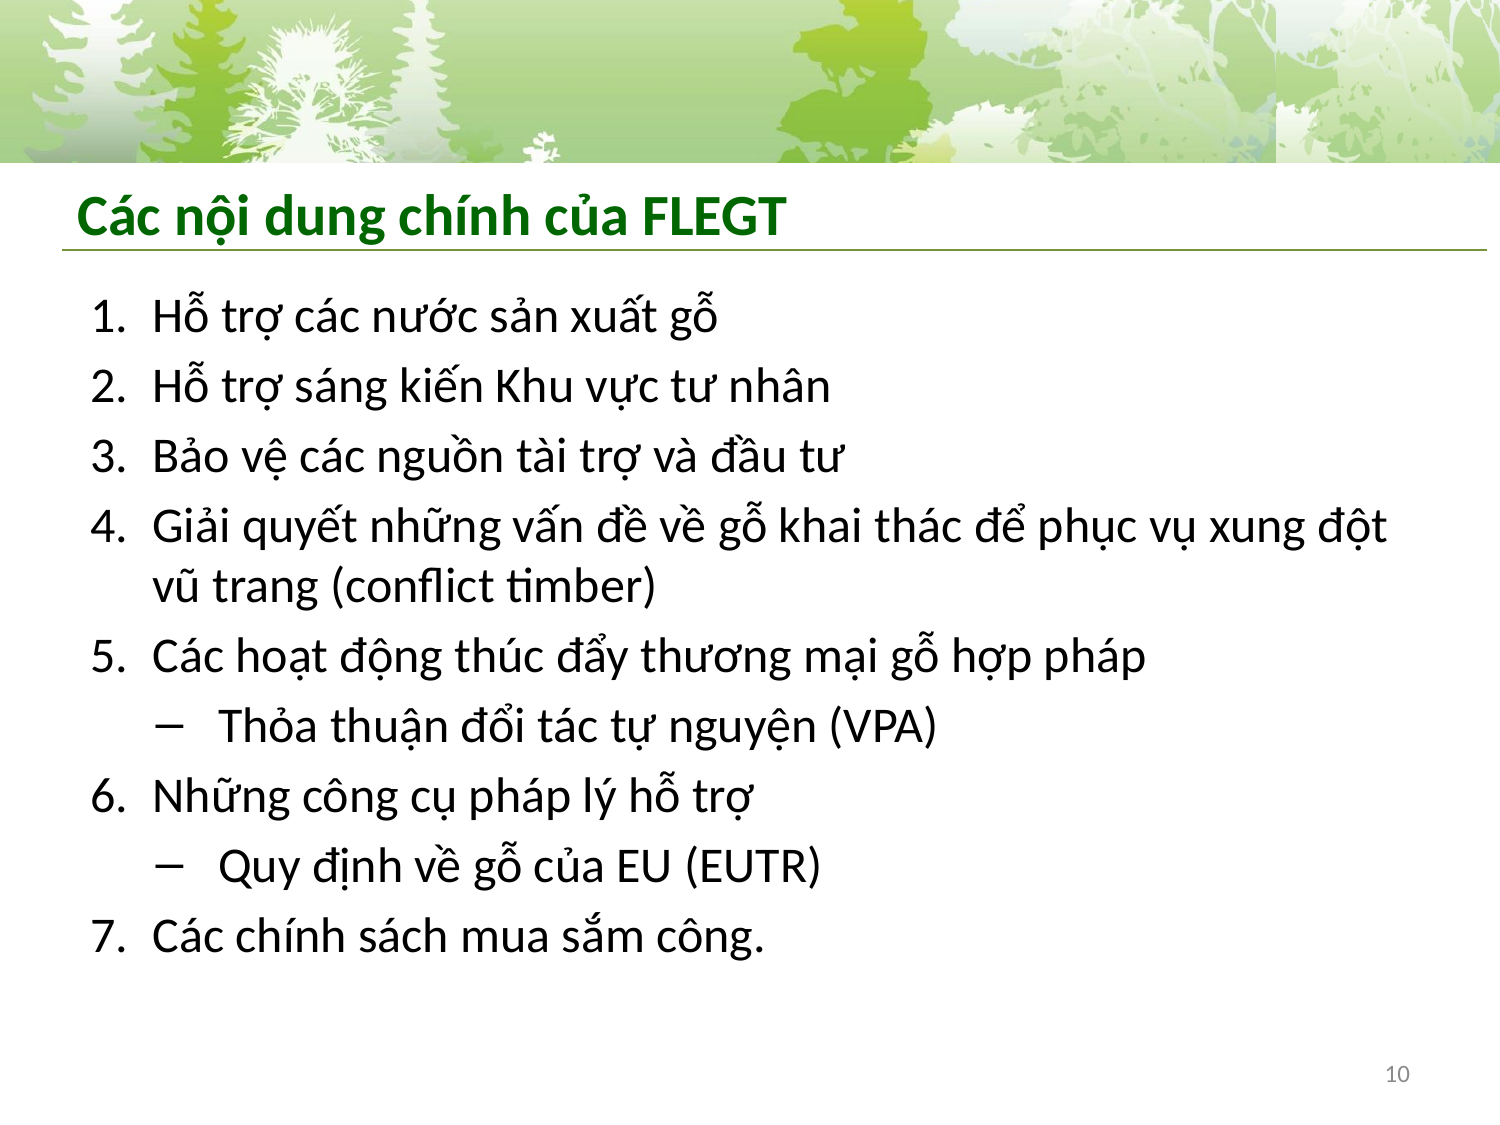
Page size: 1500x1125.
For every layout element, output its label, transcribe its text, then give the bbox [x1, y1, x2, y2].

picture [0, 0, 1500, 163]
title Các nội dung chính của FLEGT [62, 174, 1350, 250]
slide_number 10 [1074, 1042, 1425, 1103]
list Hỗ trợ các nước sản xuất gỗ Hỗ trợ sáng kiến Khu vực tư nhân Bảo vệ các nguồn tài trợ và đầu tư Giải quyết những vấn đề về gỗ khai thác để phục vụ xung đột vũ trang (conflict timber) Các hoạt động thúc đẩy thương mại gỗ hợp pháp Thỏa thuận đổi tác tự nguyện (VPA) Những công cụ pháp lý hỗ trợ Quy định về gỗ của EU (EUTR) Các chính sách mua sắm công. [75, 275, 1425, 1005]
